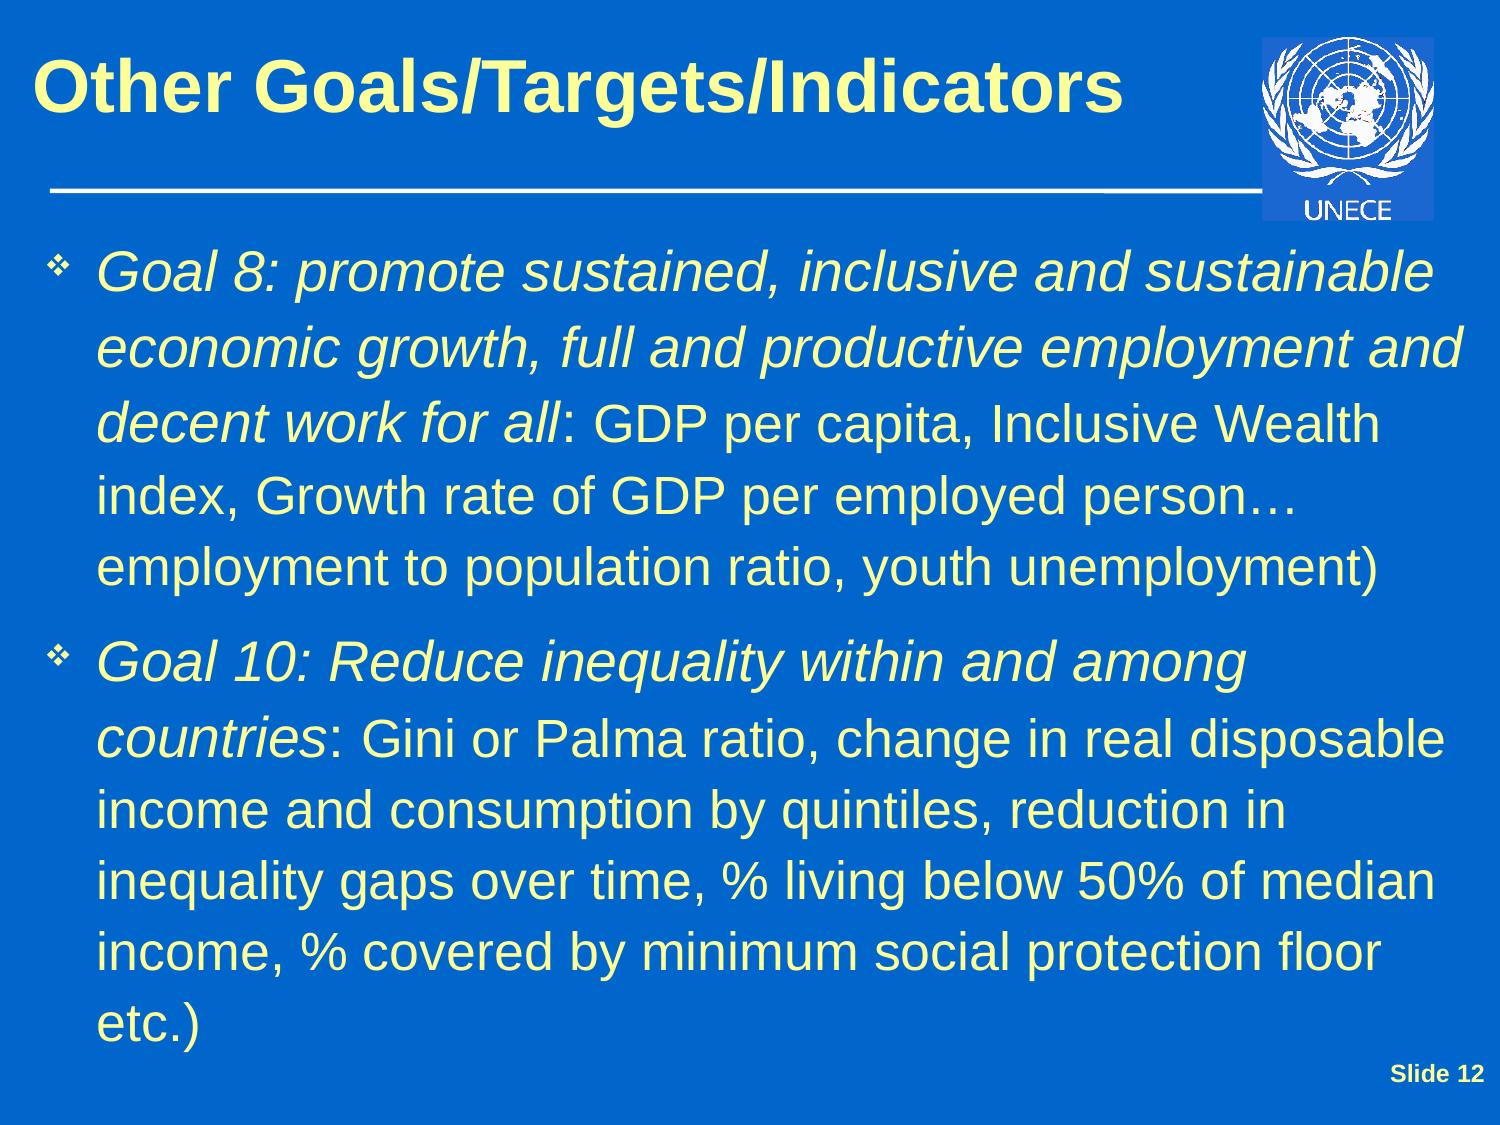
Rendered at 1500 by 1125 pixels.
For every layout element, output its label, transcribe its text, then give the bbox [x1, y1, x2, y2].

list Goal 8: promote sustained, inclusive and sustainable economic growth, full and productive employment and decent work for all: GDP per capita, Inclusive Wealth index, Growth rate of GDP per employed person…employment to population ratio, youth unemployment) Goal 10: Reduce inequality within and among countries: Gini or Palma ratio, change in real disposable income and consumption by quintiles, reduction in inequality gaps over time, % living below 50% of median income, % covered by minimum social protection floor etc.) [29, 219, 1483, 1118]
picture [1262, 37, 1434, 219]
title Other Goals/Targets/Indicators [17, 1, 1247, 165]
